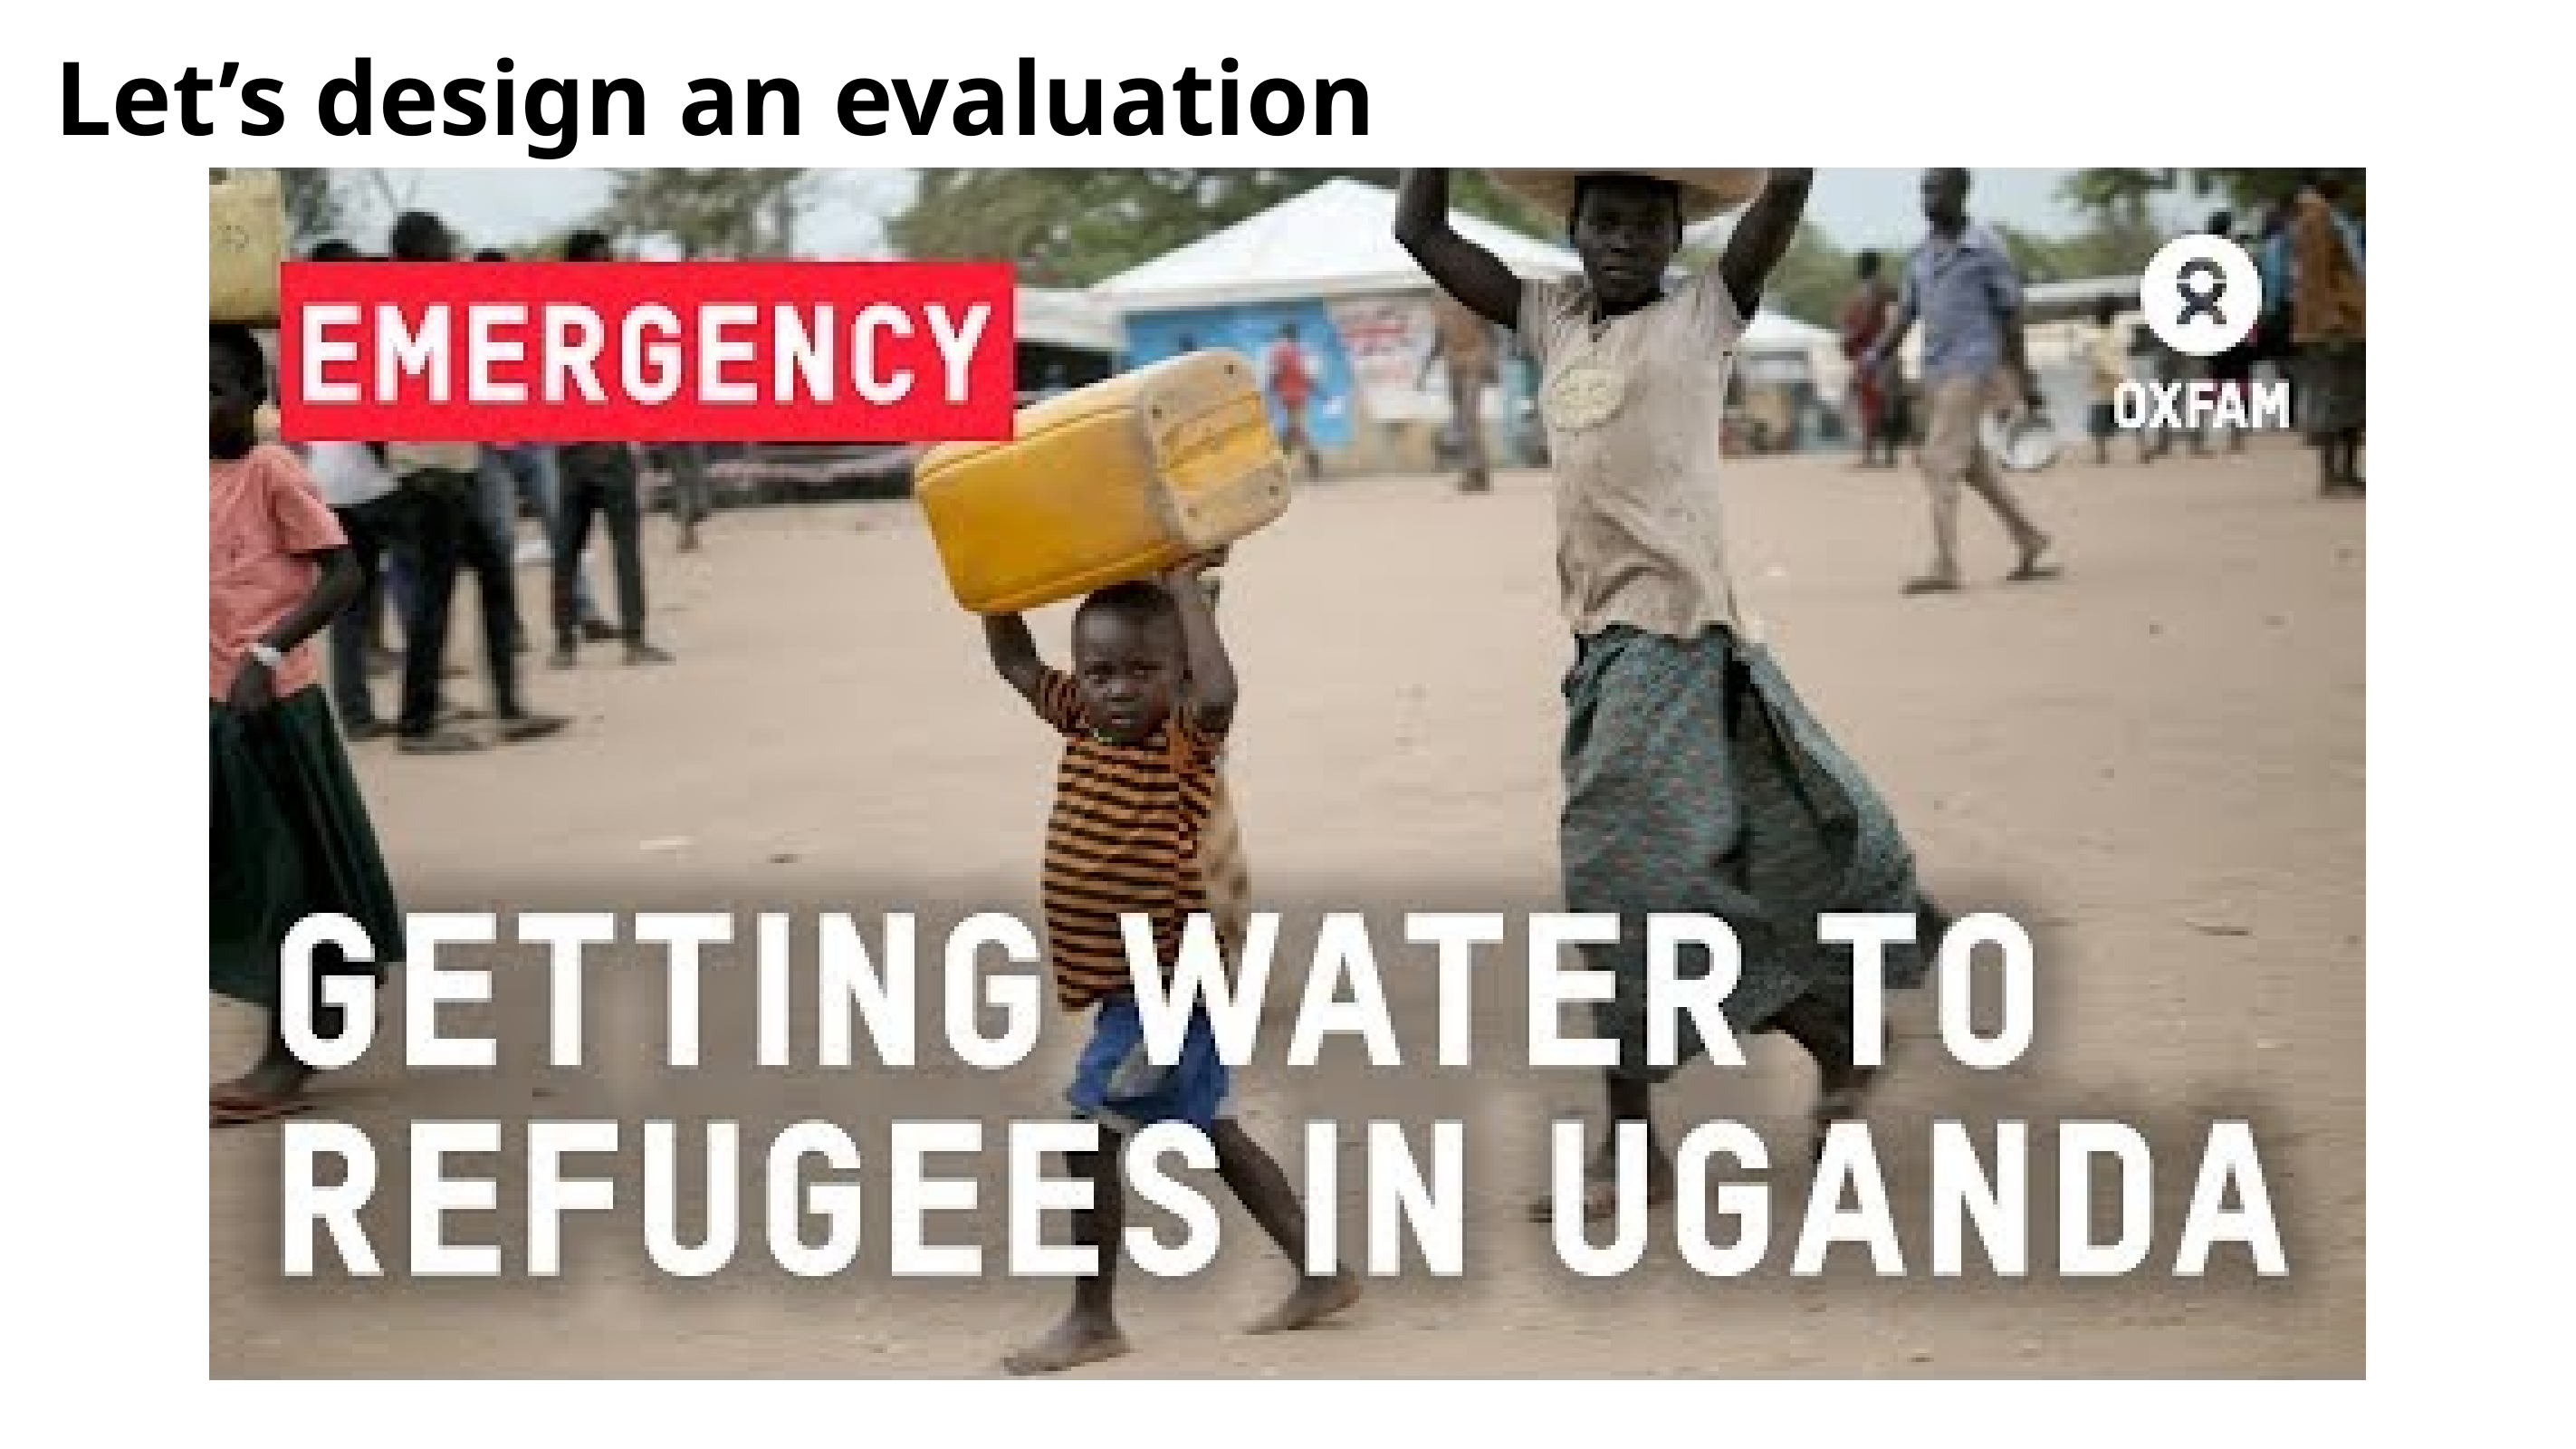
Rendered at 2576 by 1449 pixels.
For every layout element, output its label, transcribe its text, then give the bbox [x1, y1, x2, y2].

title Let’s design an evaluation [46, 24, 1505, 204]
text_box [208, 167, 2367, 1381]
